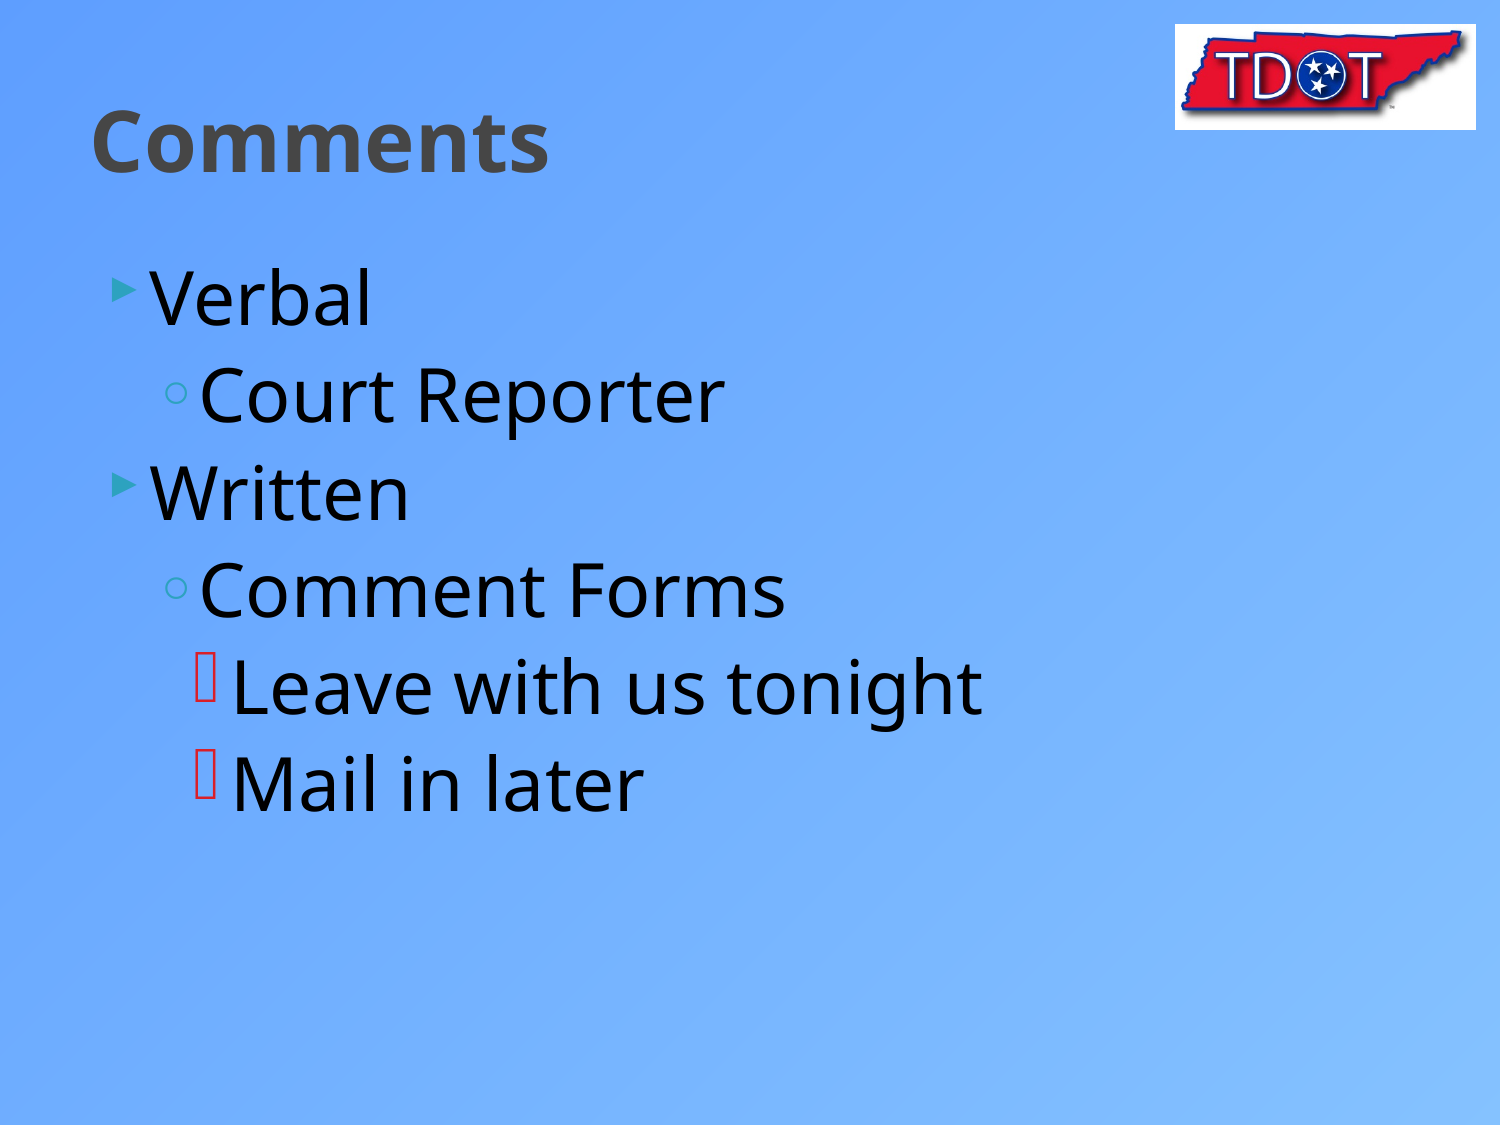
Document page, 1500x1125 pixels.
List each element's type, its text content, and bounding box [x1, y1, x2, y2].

list Verbal Court Reporter Written Comment Forms Leave with us tonight Mail in later [75, 243, 1425, 986]
picture [1174, 24, 1476, 131]
title Comments [75, 45, 1425, 233]
